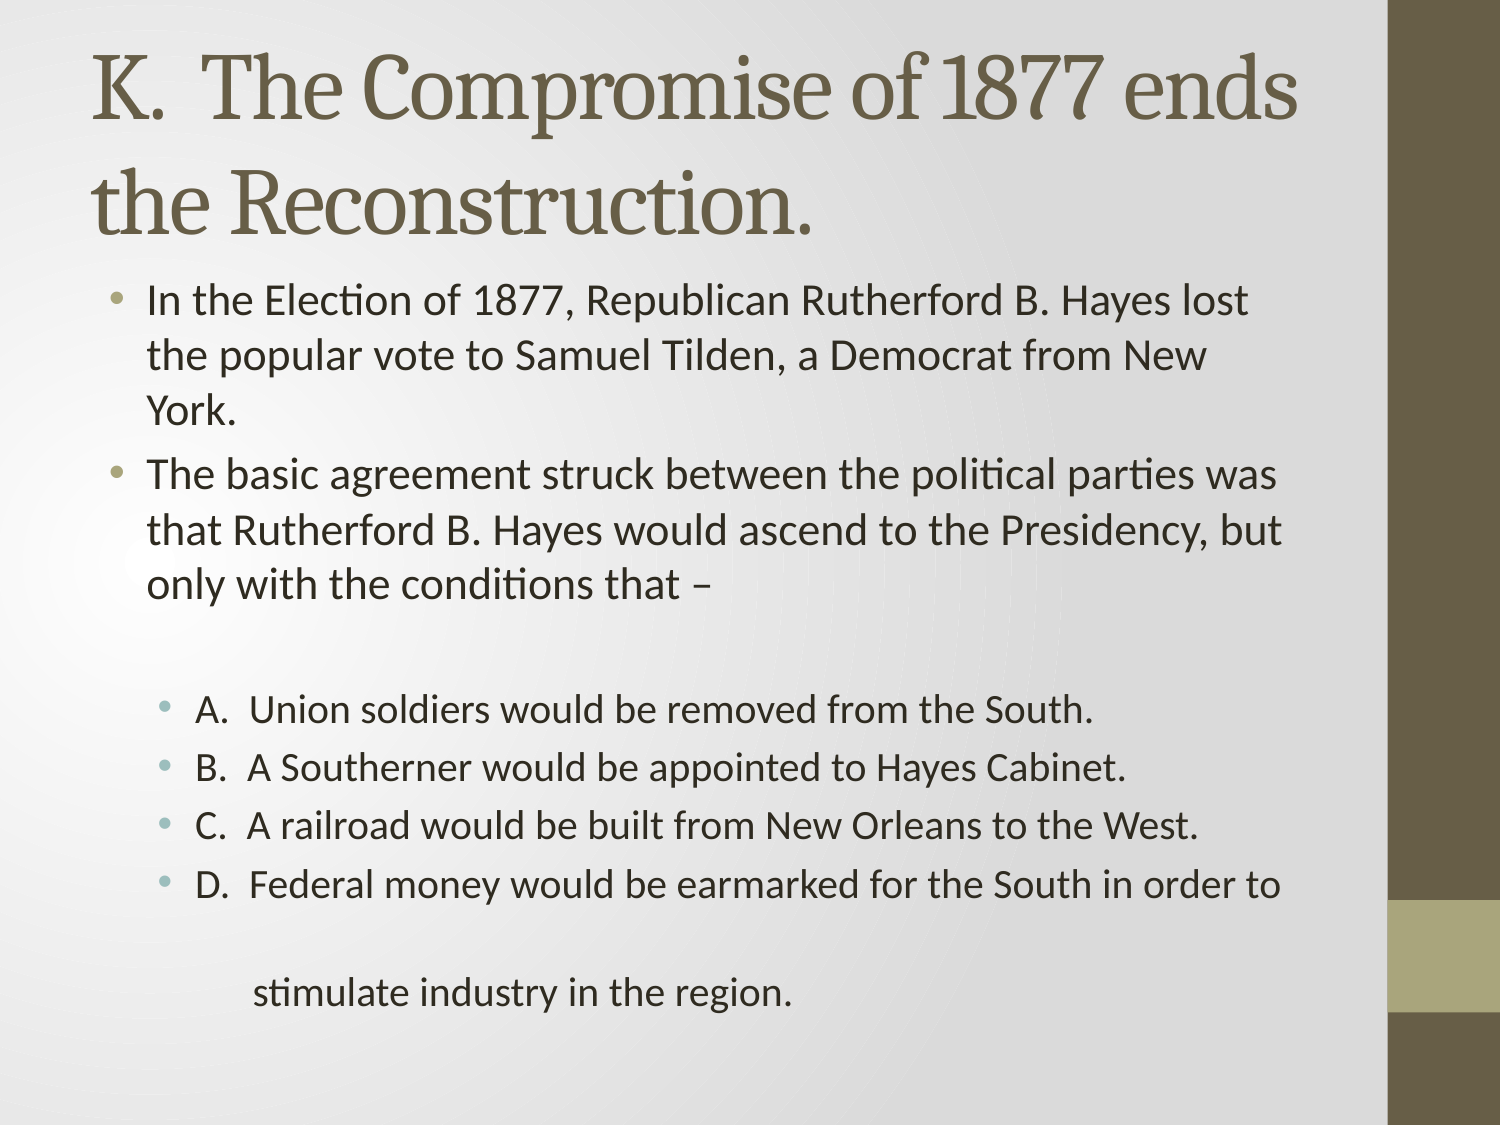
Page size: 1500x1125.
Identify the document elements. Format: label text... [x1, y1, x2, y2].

list In the Election of 1877, Republican Rutherford B. Hayes lost the popular vote to Samuel Tilden, a Democrat from New York. The basic agreement struck between the political parties was that Rutherford B. Hayes would ascend to the Presidency, but only with the conditions that – A. Union soldiers would be removed from the South. B. A Southerner would be appointed to Hayes Cabinet. C. A railroad would be built from New Orleans to the West. D. Federal money would be earmarked for the South in order to stimulate industry in the region. [75, 262, 1325, 1050]
title K. The Compromise of 1877 ends the Reconstruction. [75, 45, 1325, 233]
